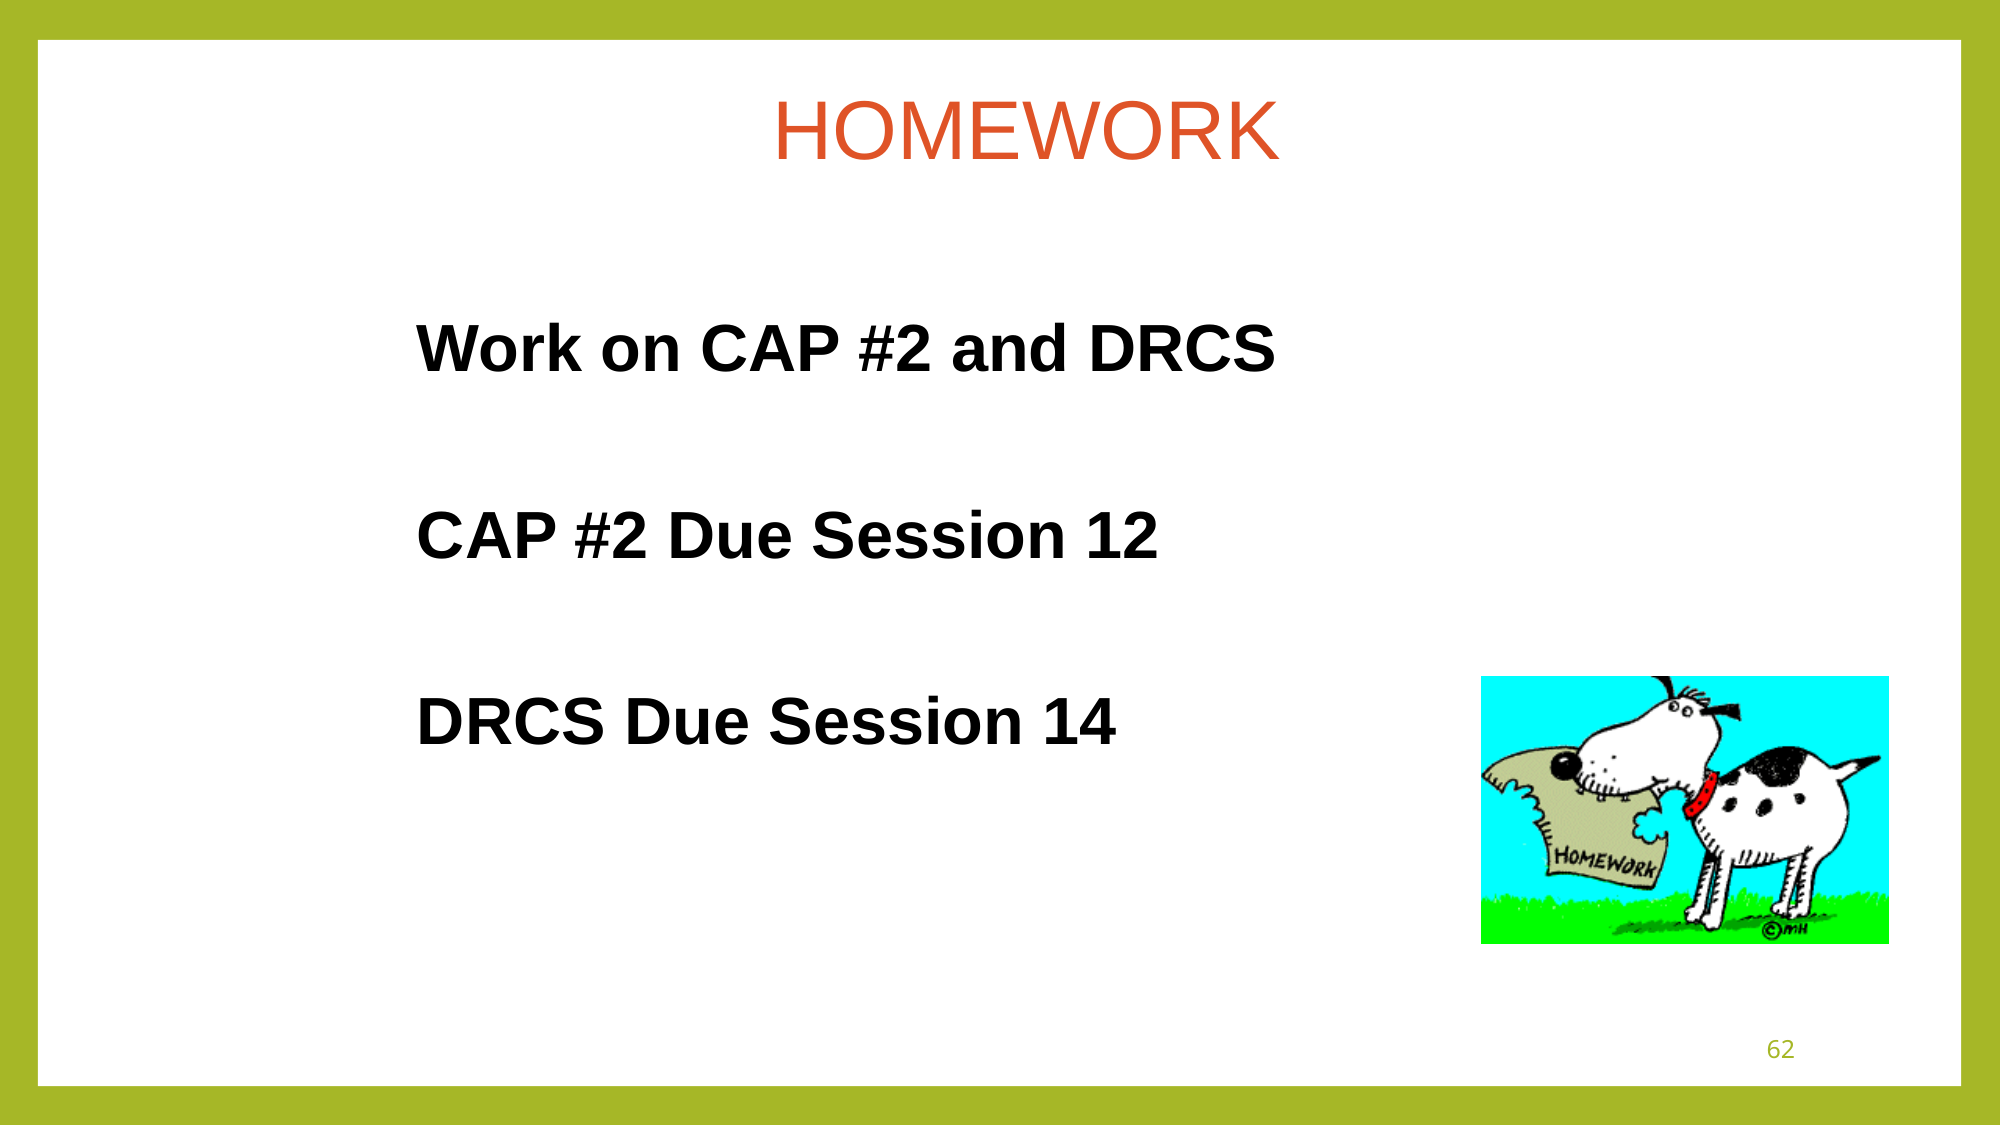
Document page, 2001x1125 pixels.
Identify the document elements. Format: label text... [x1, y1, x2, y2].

slide_number 62 [1530, 1020, 1811, 1081]
picture [1480, 675, 1890, 944]
text_box Work on CAP #2 and DRCS CAP #2 Due Session 12 DRCS Due Session 14 [402, 297, 1653, 1081]
text_box HOMEWORK [352, 32, 1702, 221]
